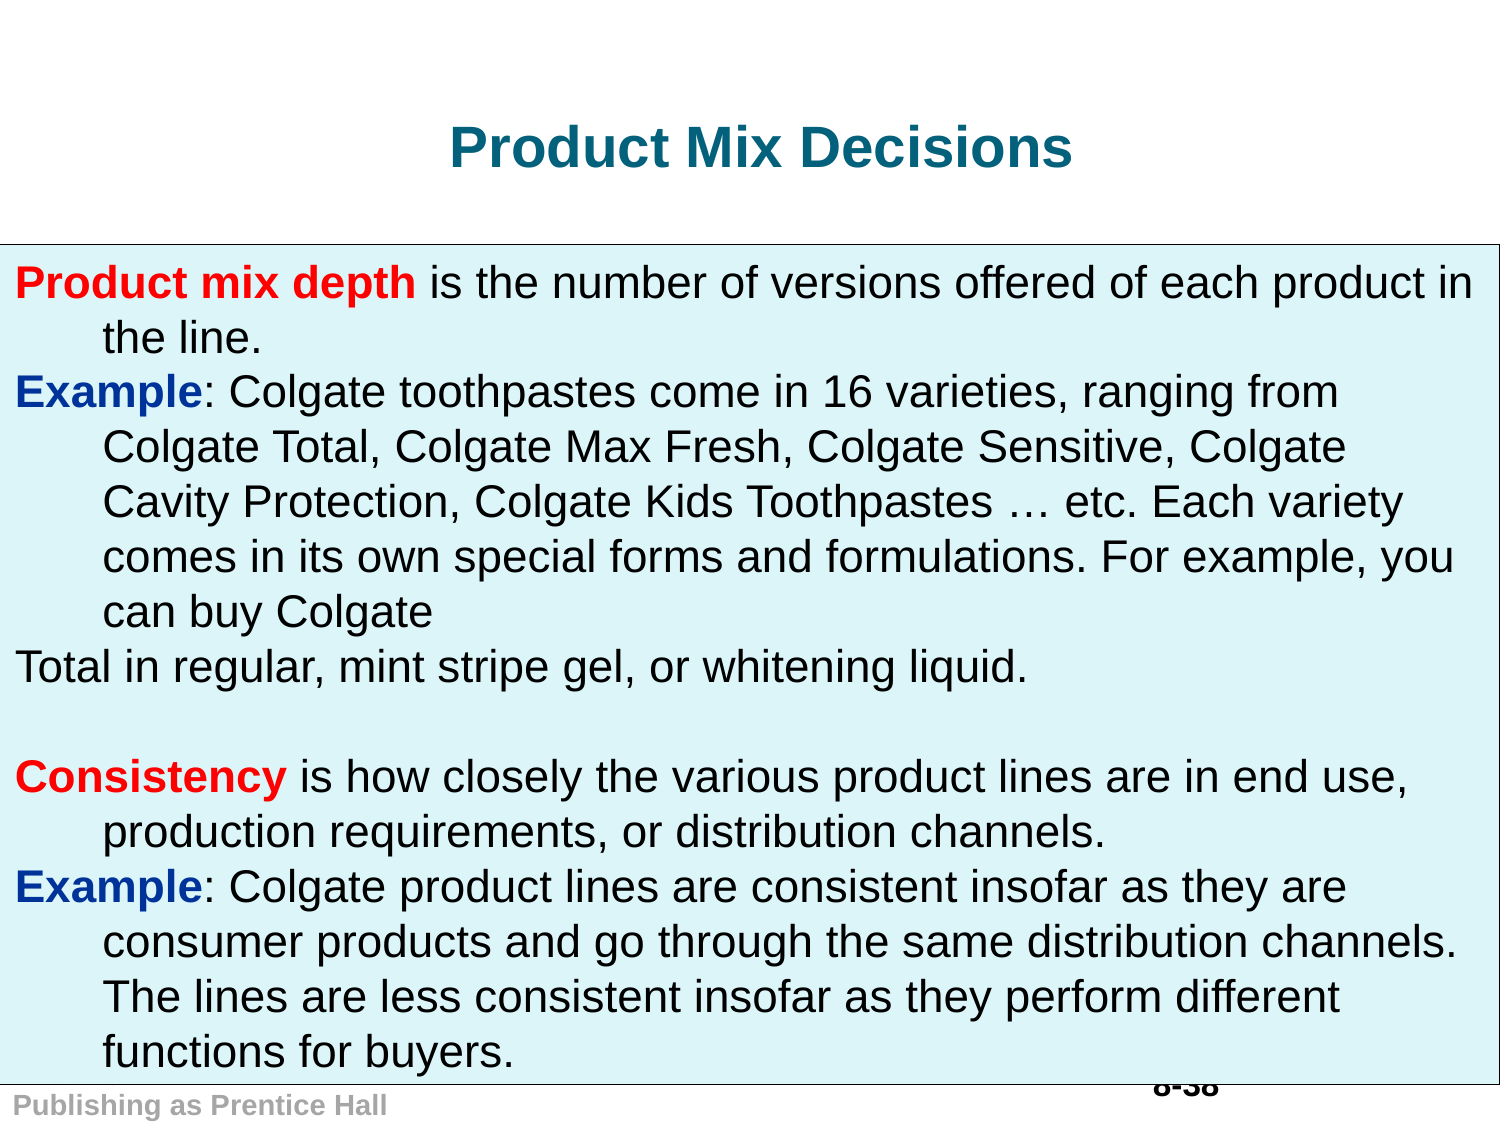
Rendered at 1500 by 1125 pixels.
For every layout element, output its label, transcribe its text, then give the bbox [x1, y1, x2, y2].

text_box Product mix depth is the number of versions offered of each product in the line. Example: Colgate toothpastes come in 16 varieties, ranging from Colgate Total, Colgate Max Fresh, Colgate Sensitive, Colgate Cavity Protection, Colgate Kids Toothpastes … etc. Each variety comes in its own special forms and formulations. For example, you can buy Colgate Total in regular, mint stripe gel, or whitening liquid. Consistency is how closely the various product lines are in end use, production requirements, or distribution channels. Example: Colgate product lines are consistent insofar as they are consumer products and go through the same distribution channels. The lines are less consistent insofar as they perform different functions for buyers. [0, 244, 1500, 1085]
text_box Product Mix Decisions [174, 99, 1350, 188]
